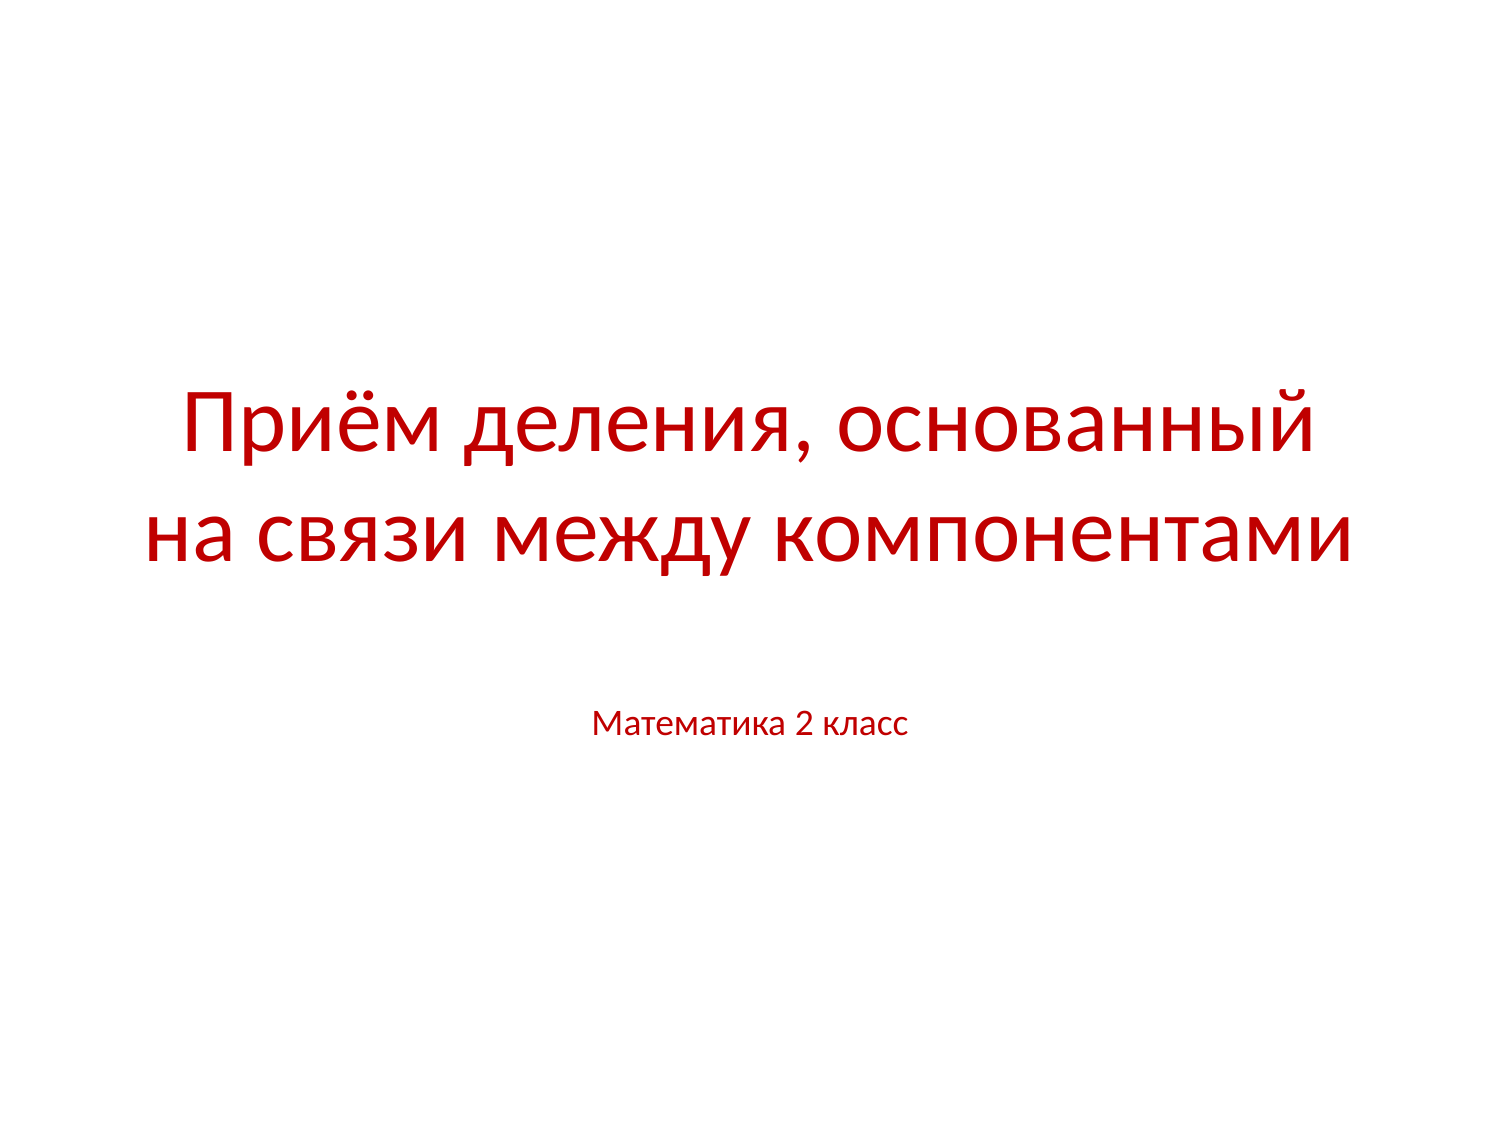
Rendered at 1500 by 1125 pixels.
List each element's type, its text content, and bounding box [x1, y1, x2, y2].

title Приём деления, основанный на связи между компонентами [112, 349, 1388, 591]
subtitle Математика 2 класс [225, 637, 1275, 925]
